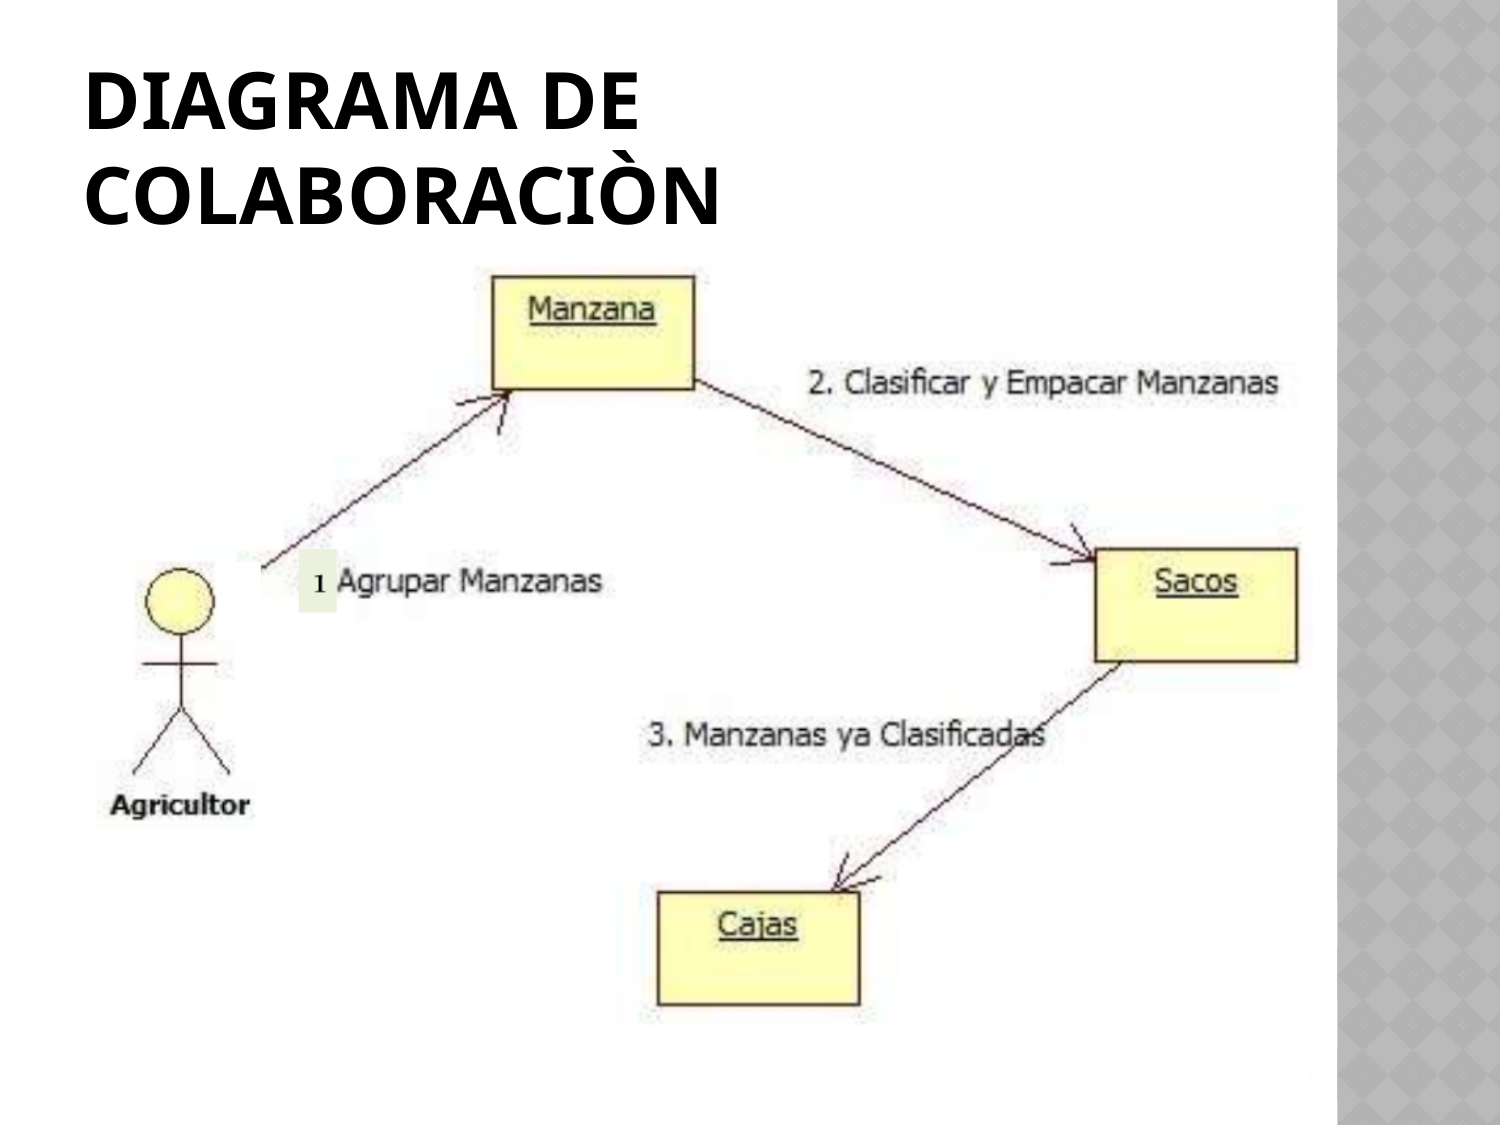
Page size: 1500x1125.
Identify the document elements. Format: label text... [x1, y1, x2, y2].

title DIAGRAMA DE COLABORACIÒN [75, 52, 1263, 232]
picture [0, 233, 1313, 1123]
